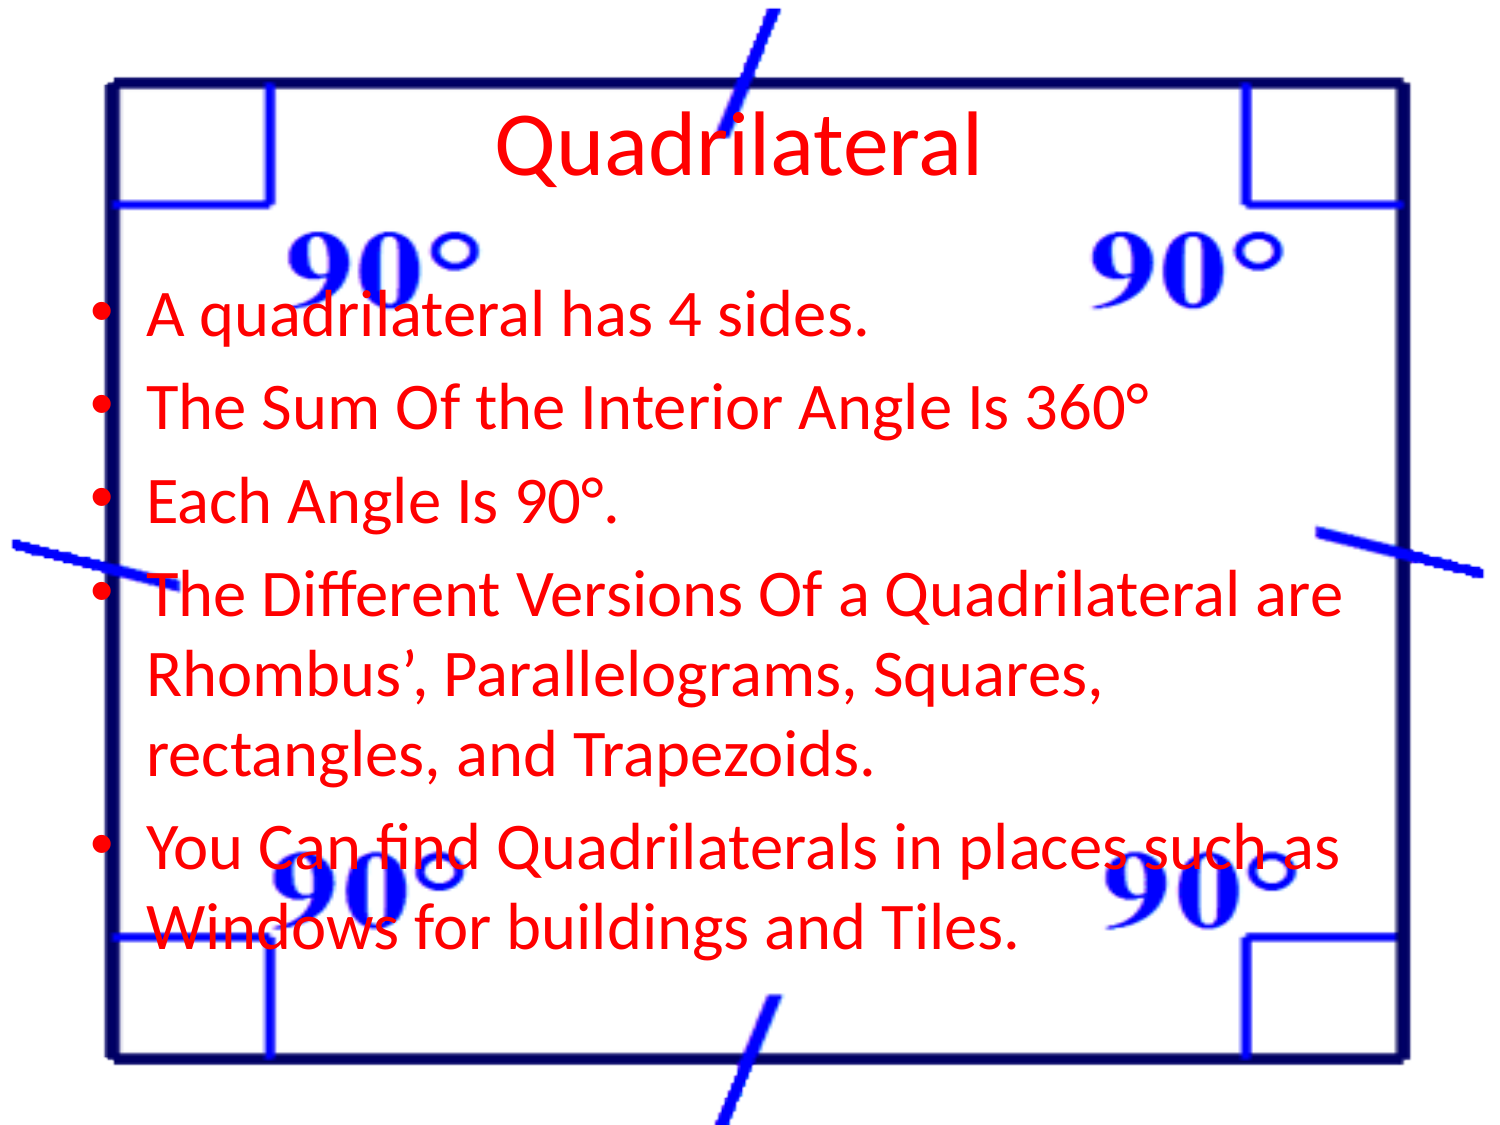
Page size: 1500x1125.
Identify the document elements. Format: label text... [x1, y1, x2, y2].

list A quadrilateral has 4 sides. The Sum Of the Interior Angle Is 360° Each Angle Is 90°. The Different Versions Of a Quadrilateral are Rhombus’, Parallelograms, Squares, rectangles, and Trapezoids. You Can find Quadrilaterals in places such as Windows for buildings and Tiles. [75, 262, 1425, 1005]
title Quadrilateral [75, 45, 1425, 233]
picture [0, 0, 1500, 1125]
